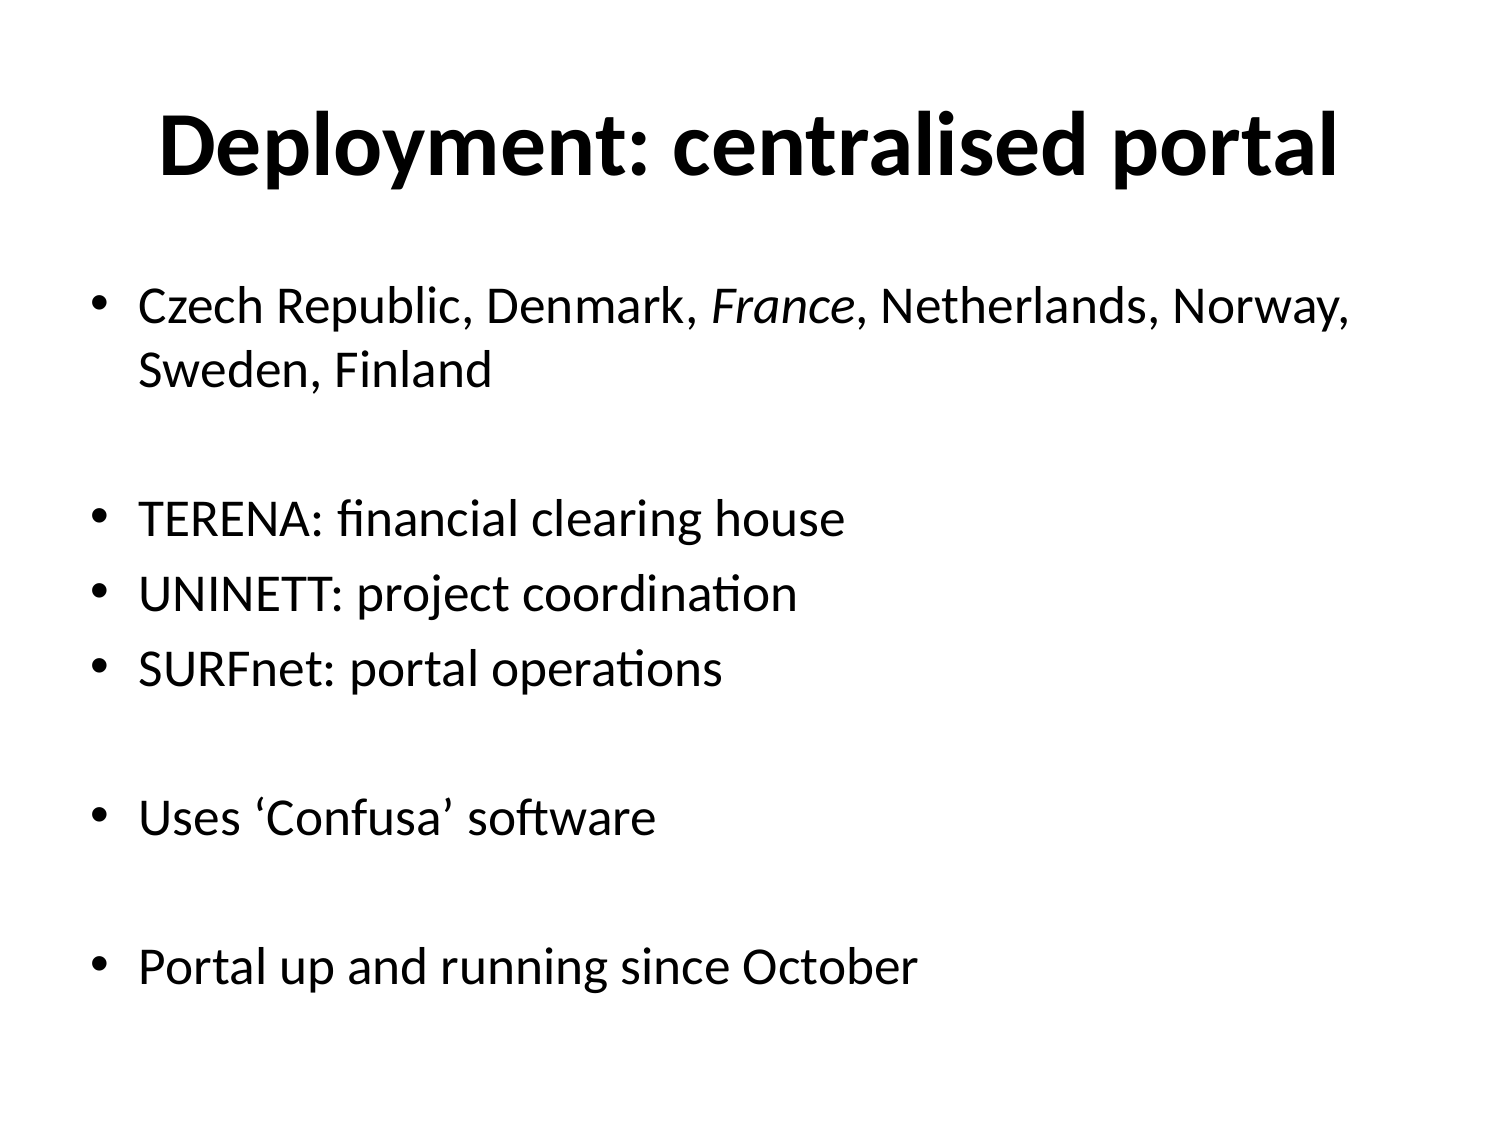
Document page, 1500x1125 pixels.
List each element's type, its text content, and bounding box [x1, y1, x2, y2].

title Deployment: centralised portal [75, 45, 1425, 233]
list Czech Republic, Denmark, France, Netherlands, Norway, Sweden, Finland TERENA: financial clearing house UNINETT: project coordination SURFnet: portal operations Uses ‘Confusa’ software Portal up and running since October [75, 262, 1425, 1005]
